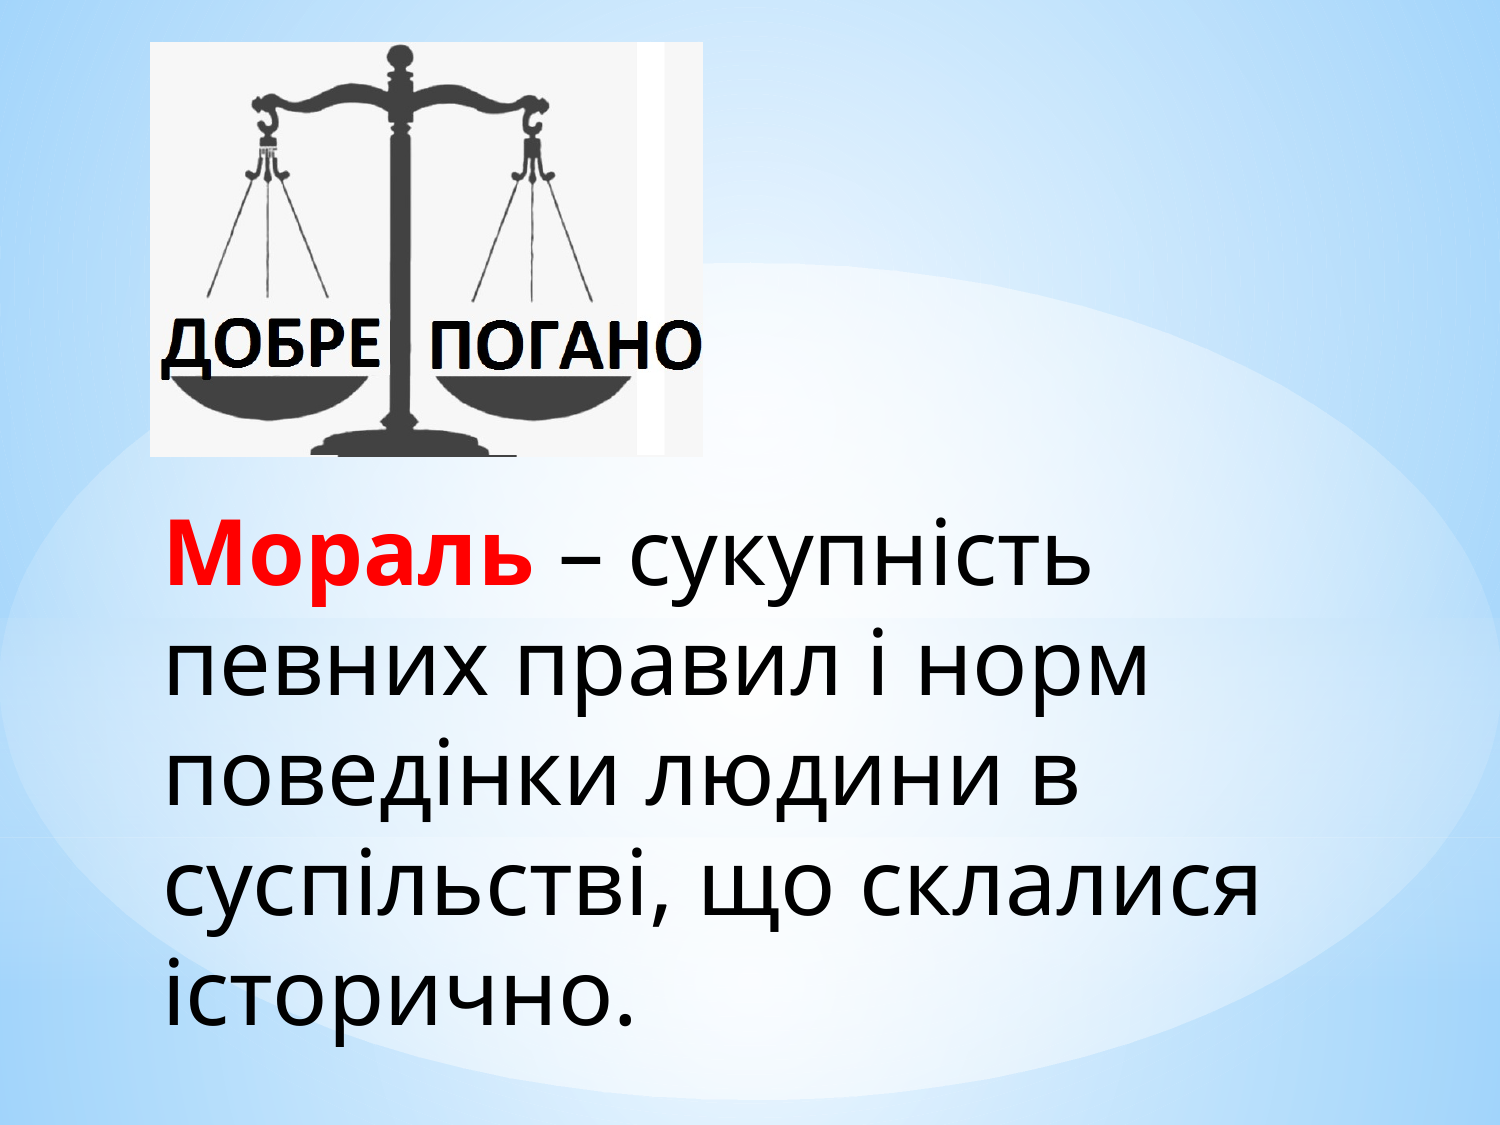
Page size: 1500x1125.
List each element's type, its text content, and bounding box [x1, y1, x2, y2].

picture [150, 42, 703, 457]
text_box Мораль – сукупність певних правил і норм поведінки людини в суспільстві, що склалися історично. [147, 486, 1388, 1052]
